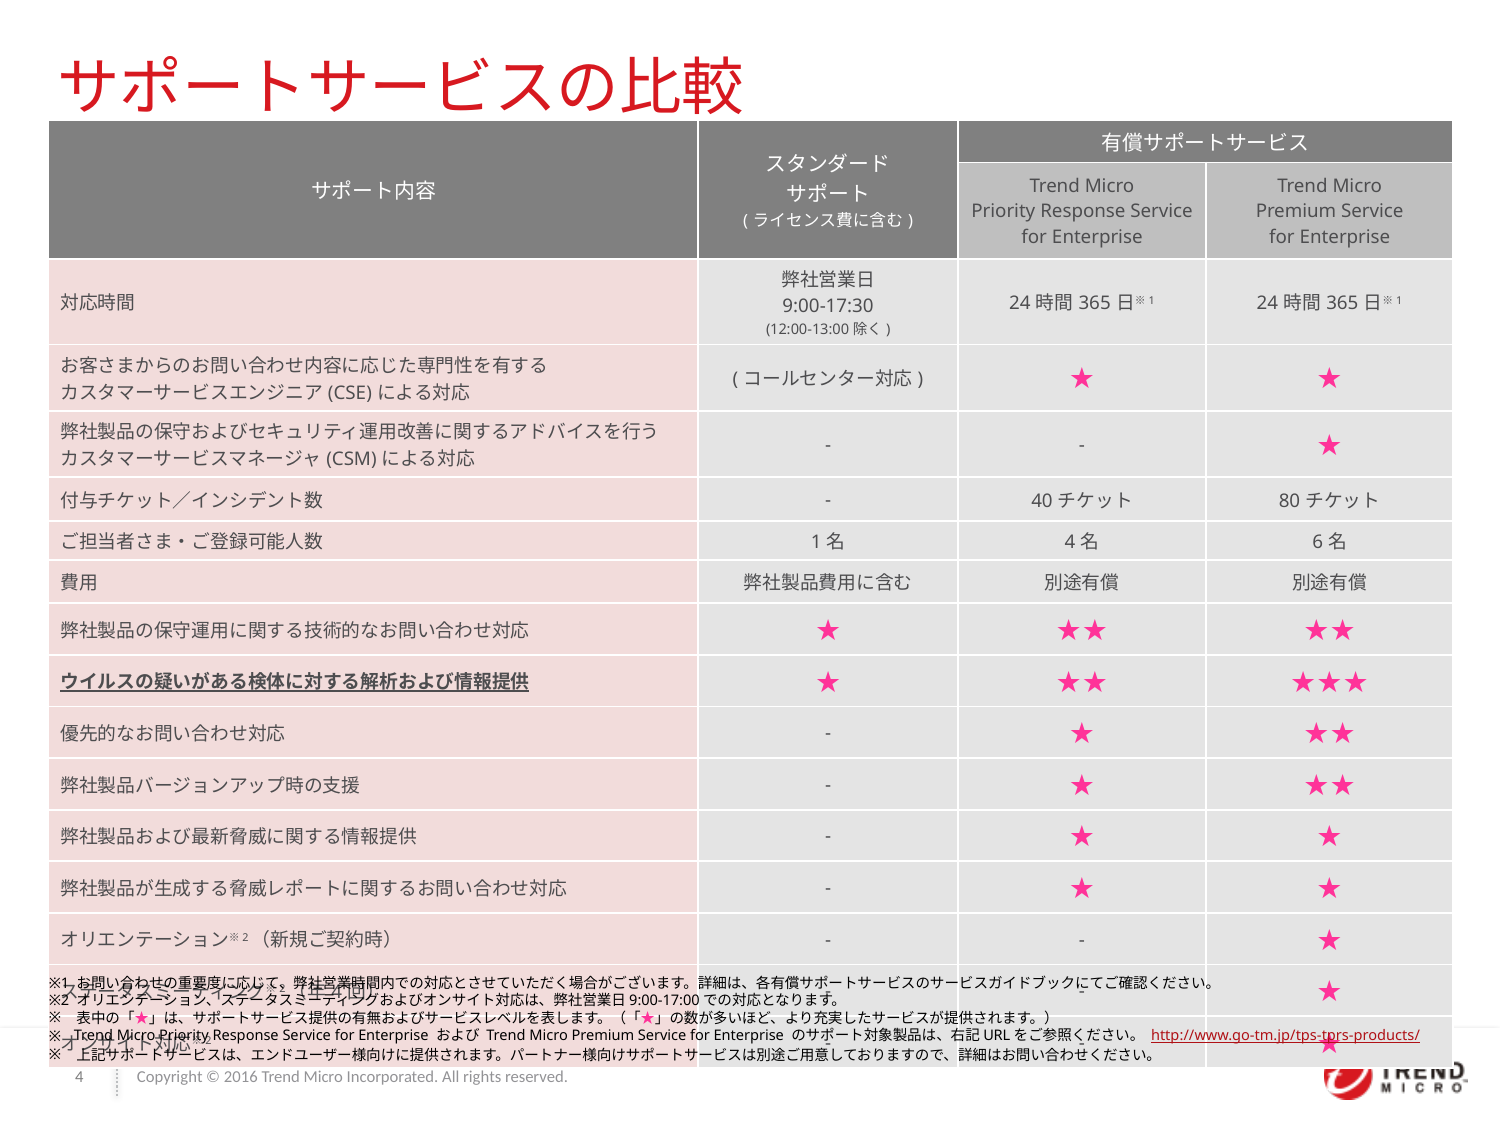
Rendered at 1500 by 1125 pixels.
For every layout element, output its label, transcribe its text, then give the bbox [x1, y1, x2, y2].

table_cell お客さまからのお問い合わせ内容に応じた専門性を有する カスタマーサービスエンジニア(CSE)による対応 [49, 345, 697, 410]
table_cell ★ [959, 759, 1205, 809]
table_cell ★ [1207, 811, 1452, 860]
table_cell 対応時間 [49, 260, 697, 344]
table_cell - [699, 759, 957, 809]
picture [1324, 1071, 1468, 1100]
table_cell 弊社営業日 9:00-17:30 (12:00-13:00除く) [699, 260, 957, 344]
table_cell ★ [959, 707, 1205, 757]
table_cell ★★ [959, 604, 1205, 654]
table_cell ご担当者さま・ご登録可能人数 [49, 522, 697, 559]
table_cell 1名 [699, 522, 957, 559]
table_cell 24時間365日※1 [959, 260, 1205, 344]
table_cell - [699, 811, 957, 860]
table_cell (コールセンター対応) [699, 345, 957, 410]
table_cell - [959, 914, 1205, 964]
table_cell 弊社製品の保守およびセキュリティ運用改善に関するアドバイスを行う カスタマーサービスマネージャ(CSM)による対応 [49, 412, 697, 476]
table_header サポート内容 [49, 121, 697, 258]
table_cell - [699, 707, 957, 757]
table_cell ウイルスの疑いがある検体に対する解析および情報提供 [49, 656, 697, 706]
table_cell 別途有償 [1207, 561, 1452, 602]
table_cell ★ [959, 862, 1205, 912]
table_cell 付与チケット／インシデント数 [49, 478, 697, 520]
table_cell 6名 [1207, 522, 1452, 559]
table_cell ★ [699, 656, 957, 706]
table_cell 4名 [959, 522, 1205, 559]
table_cell ★ [1207, 412, 1452, 476]
table_cell 費用 [49, 561, 697, 602]
table_cell - [699, 412, 957, 476]
table_cell ★★ [959, 656, 1205, 706]
table_cell 40チケット [959, 478, 1205, 520]
table_cell 別途有償 [959, 561, 1205, 602]
text_box ※1 お問い合わせの重要度に応じて、弊社営業時間内での対応とさせていただく場合がございます。詳細は、各有償サポートサービスのサービスガイドブックにてご確認ください。 ※2 オリエンテーション、ステータスミーティングおよびオンサイト対応は、弊社営業日9:00-17:00での対応となります。 表中の「★」は、サポートサービス提供の有無およびサービスレベルを表します。（「★」の数が多いほど、より充実したサービスが提供されます。） Trend Micro Priority Response Service for Enterprise および Trend Micro Premium Service for Enterprise のサポート対象製品は、右記URLをご参照ください。 http://www.go-tm.jp/tps-tprs-products/ 上記サポートサービスは、エンドユーザー様向けに提供されます。パートナー様向けサポートサービスは別途ご用意しておりますので、詳細はお問い合わせください。 [33, 966, 1489, 1071]
table_cell ★ [1207, 345, 1452, 410]
table_cell ★★ [1207, 604, 1452, 654]
table_cell ★ [1207, 862, 1452, 912]
table_cell - [959, 412, 1205, 476]
table_header スタンダード サポート (ライセンス費に含む) [699, 121, 957, 258]
table_cell 24時間365日※1 [1207, 260, 1452, 344]
table_cell Trend Micro Priority Response Service for Enterprise [959, 163, 1205, 258]
table_header 有償サポートサービス [959, 121, 1452, 162]
table_cell 弊社製品が生成する脅威レポートに関するお問い合わせ対応 [49, 862, 697, 912]
table_cell 弊社製品費用に含む [699, 561, 957, 602]
table_cell 弊社製品バージョンアップ時の支援 [49, 759, 697, 809]
table_cell Trend Micro Premium Service for Enterprise [1207, 163, 1452, 258]
table_cell ★ [959, 811, 1205, 860]
table_cell オリエンテーション※2（新規ご契約時） [49, 914, 697, 964]
table_cell ★ [1207, 914, 1452, 964]
table_cell - [699, 914, 957, 964]
table_cell ★★★ [1207, 656, 1452, 706]
table_cell 80チケット [1207, 478, 1452, 520]
table_cell ★★ [1207, 707, 1452, 757]
table_cell - [699, 862, 957, 912]
table_cell 弊社製品の保守運用に関する技術的なお問い合わせ対応 [49, 604, 697, 654]
table_cell 弊社製品および最新脅威に関する情報提供 [49, 811, 697, 860]
table_cell ★ [959, 345, 1205, 410]
table_cell - [699, 478, 957, 520]
table_cell ★ [699, 604, 957, 654]
text_box サポートサービスの比較 [42, 26, 1416, 143]
table_cell 優先的なお問い合わせ対応 [49, 707, 697, 757]
table_cell ★★ [1207, 759, 1452, 809]
